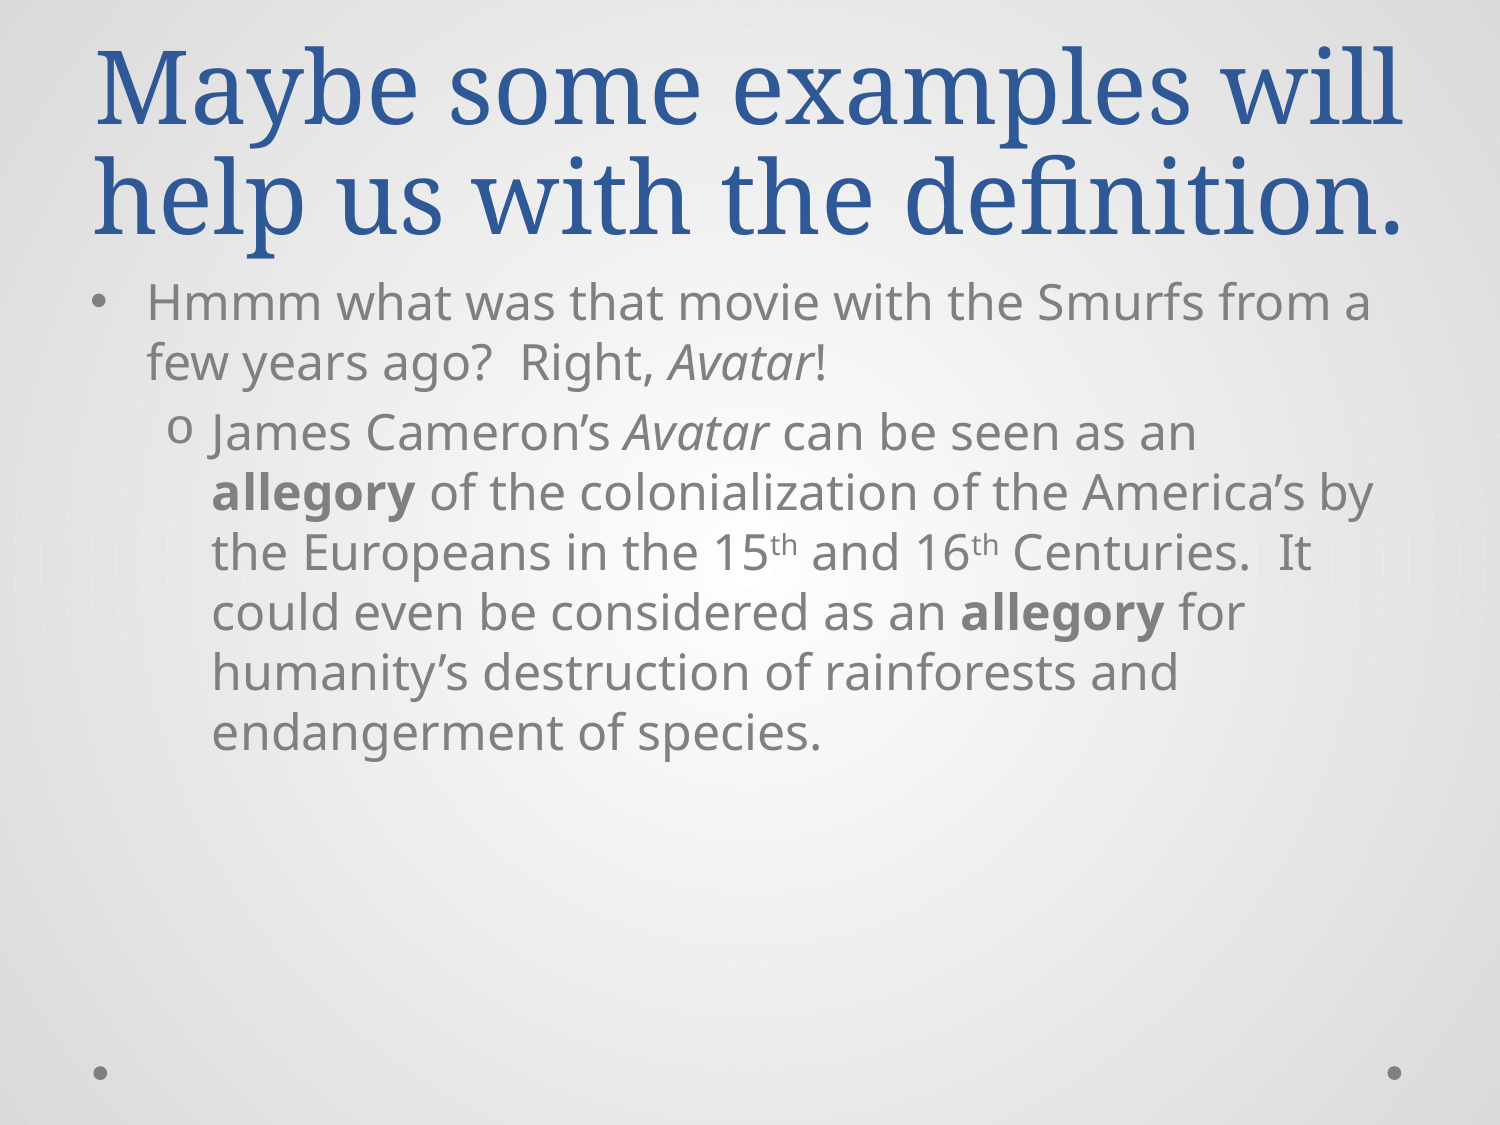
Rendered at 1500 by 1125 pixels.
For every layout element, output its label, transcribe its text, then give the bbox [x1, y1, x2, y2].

title Maybe some examples will help us with the definition. [75, 0, 1425, 262]
list Hmmm what was that movie with the Smurfs from a few years ago? Right, Avatar! James Cameron’s Avatar can be seen as an allegory of the colonialization of the America’s by the Europeans in the 15th and 16th Centuries. It could even be considered as an allegory for humanity’s destruction of rainforests and endangerment of species. [75, 262, 1425, 1005]
